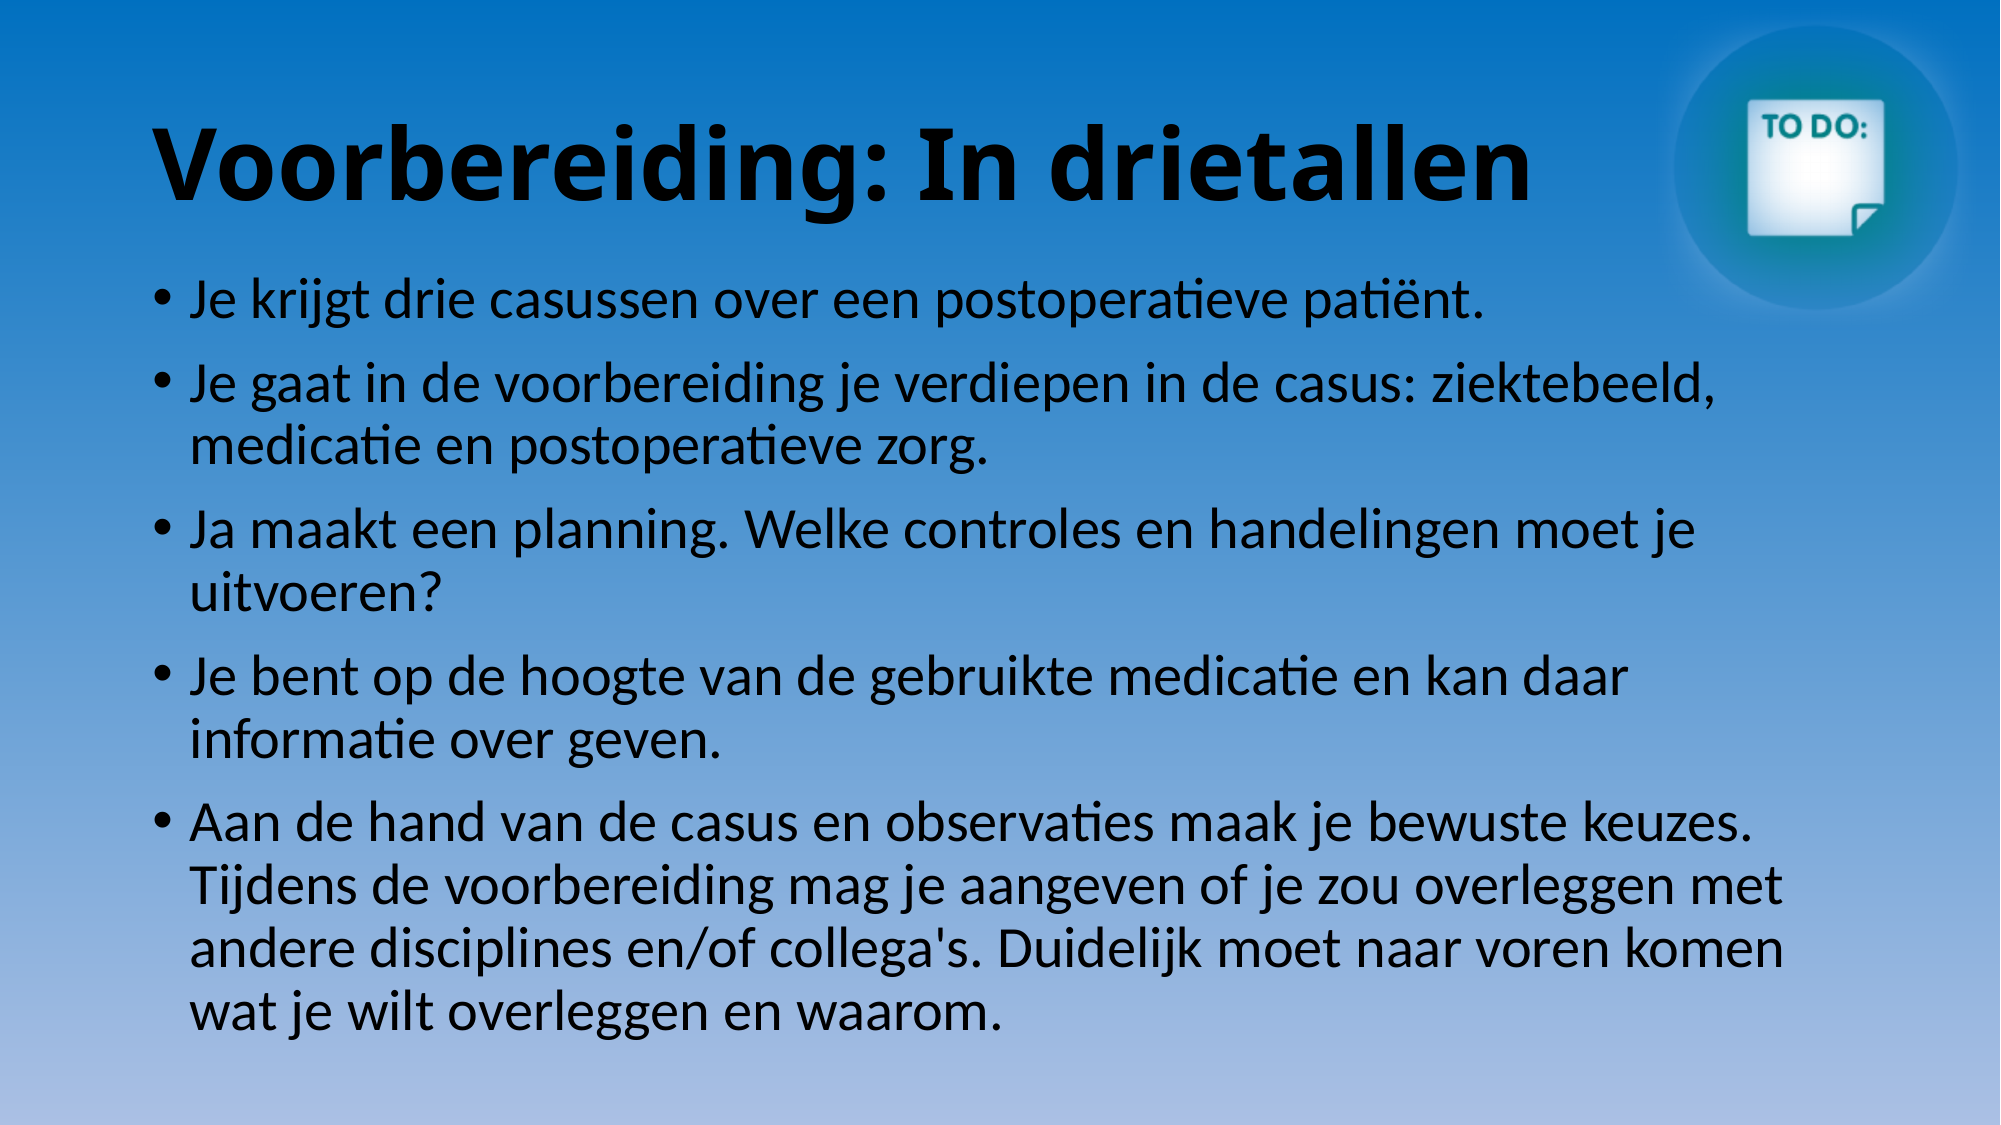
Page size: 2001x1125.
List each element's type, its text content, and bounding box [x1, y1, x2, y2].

picture [1647, 0, 1984, 336]
title Voorbereiding: In drietallen [137, 59, 1647, 260]
list Je krijgt drie casussen over een postoperatieve patiënt. Je gaat in de voorbereiding je verdiepen in de casus: ziektebeeld, medicatie en postoperatieve zorg. Ja maakt een planning. Welke controles en handelingen moet je uitvoeren? Je bent op de hoogte van de gebruikte medicatie en kan daar informatie over geven. Aan de hand van de casus en observaties maak je bewuste keuzes. Tijdens de voorbereiding mag je aangeven of je zou overleggen met andere disciplines en/of collega's. Duidelijk moet naar voren komen wat je wilt overleggen en waarom. [137, 260, 1863, 1125]
